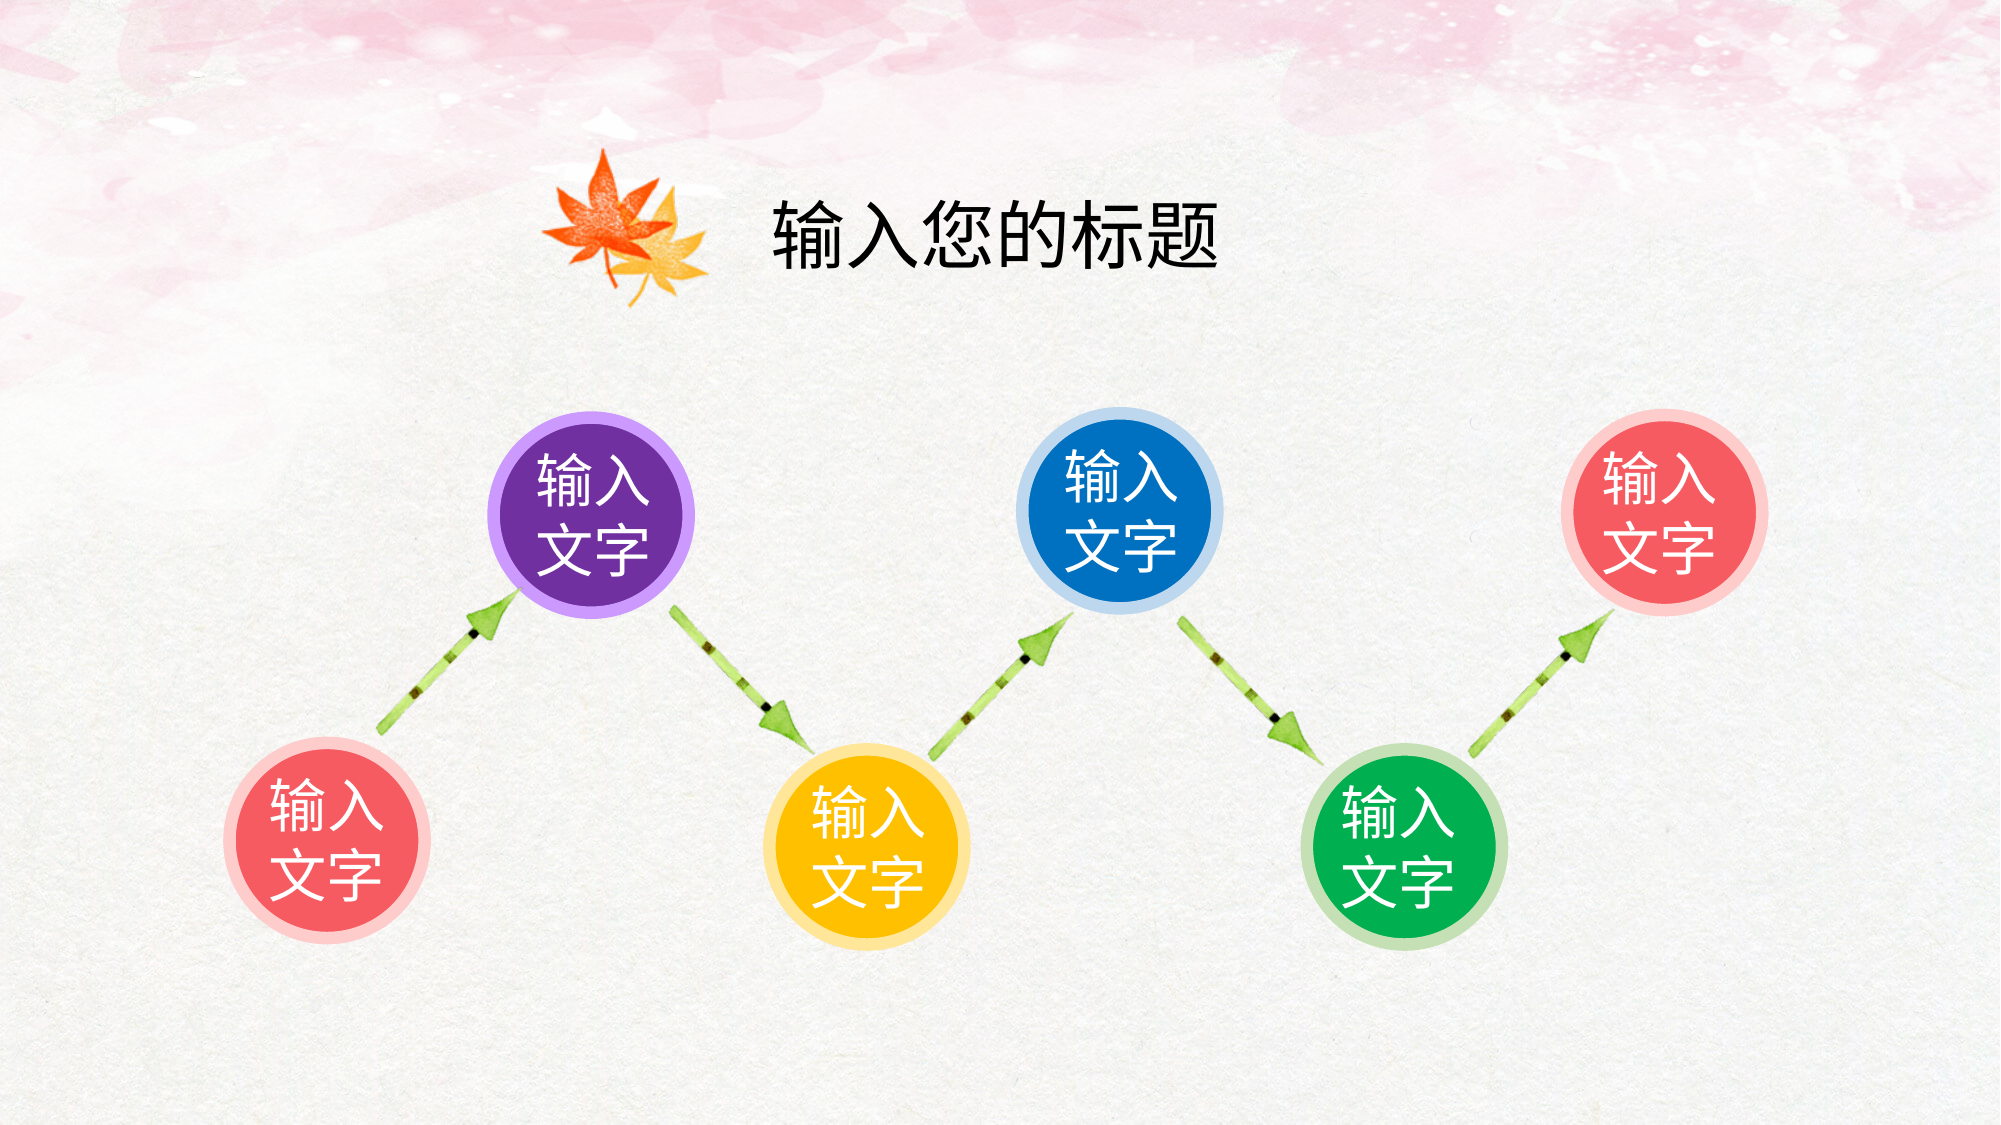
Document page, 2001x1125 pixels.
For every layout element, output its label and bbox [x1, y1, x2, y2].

text_box [1306, 749, 1502, 945]
picture [0, 0, 2000, 1125]
text_box [229, 742, 425, 939]
text_box [1567, 414, 1763, 611]
text_box [769, 749, 965, 945]
text_box [1022, 413, 1218, 609]
text_box [493, 417, 689, 613]
